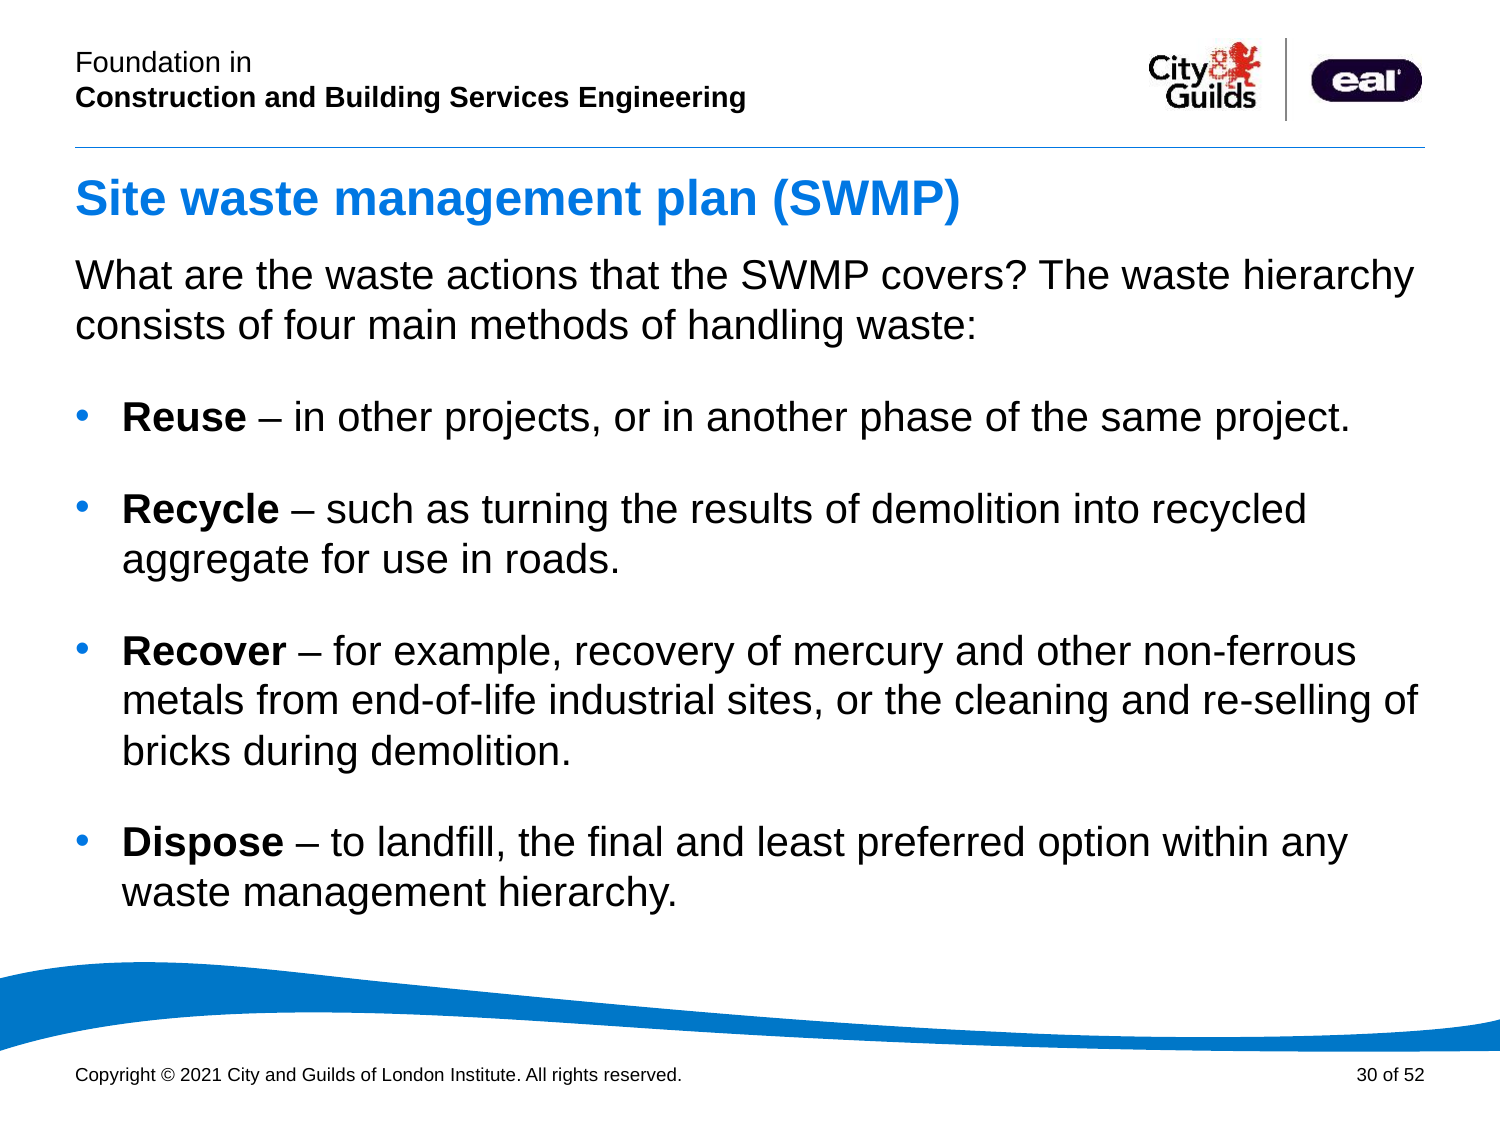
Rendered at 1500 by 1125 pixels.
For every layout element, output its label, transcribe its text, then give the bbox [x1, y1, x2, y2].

list What are the waste actions that the SWMP covers? The waste hierarchy consists of four main methods of handling waste: Reuse – in other projects, or in another phase of the same project. Recycle – such as turning the results of demolition into recycled aggregate for use in roads. Recover – for example, recovery of mercury and other non-ferrous metals from end-of-life industrial sites, or the cleaning and re-selling of bricks during demolition. Dispose – to landfill, the final and least preferred option within any waste management hierarchy. [74, 247, 1426, 946]
picture [1149, 38, 1422, 121]
title Site waste management plan (SWMP) [74, 165, 1426, 229]
